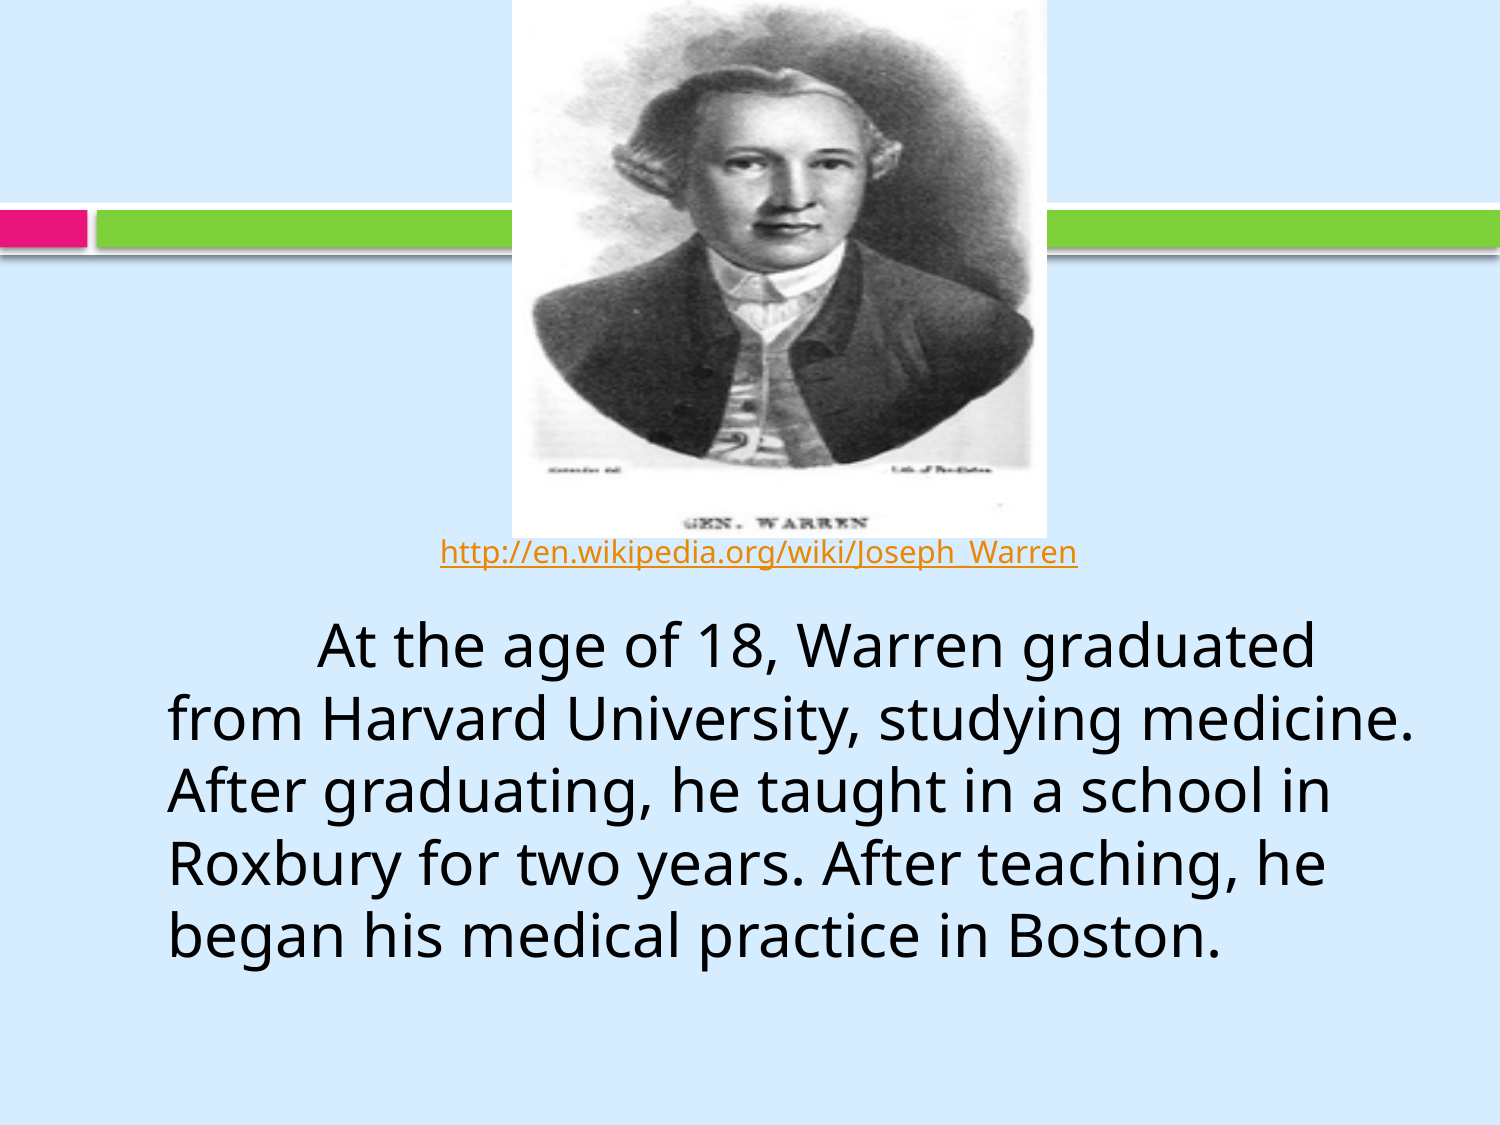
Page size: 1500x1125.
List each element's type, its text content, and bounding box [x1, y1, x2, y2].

picture [512, 0, 1047, 538]
text_box http://en.wikipedia.org/wiki/Joseph_Warren [425, 524, 1213, 583]
list At the age of 18, Warren graduated from Harvard University, studying medicine. After graduating, he taught in a school in Roxbury for two years. After teaching, he began his medical practice in Boston. [99, 600, 1450, 1125]
